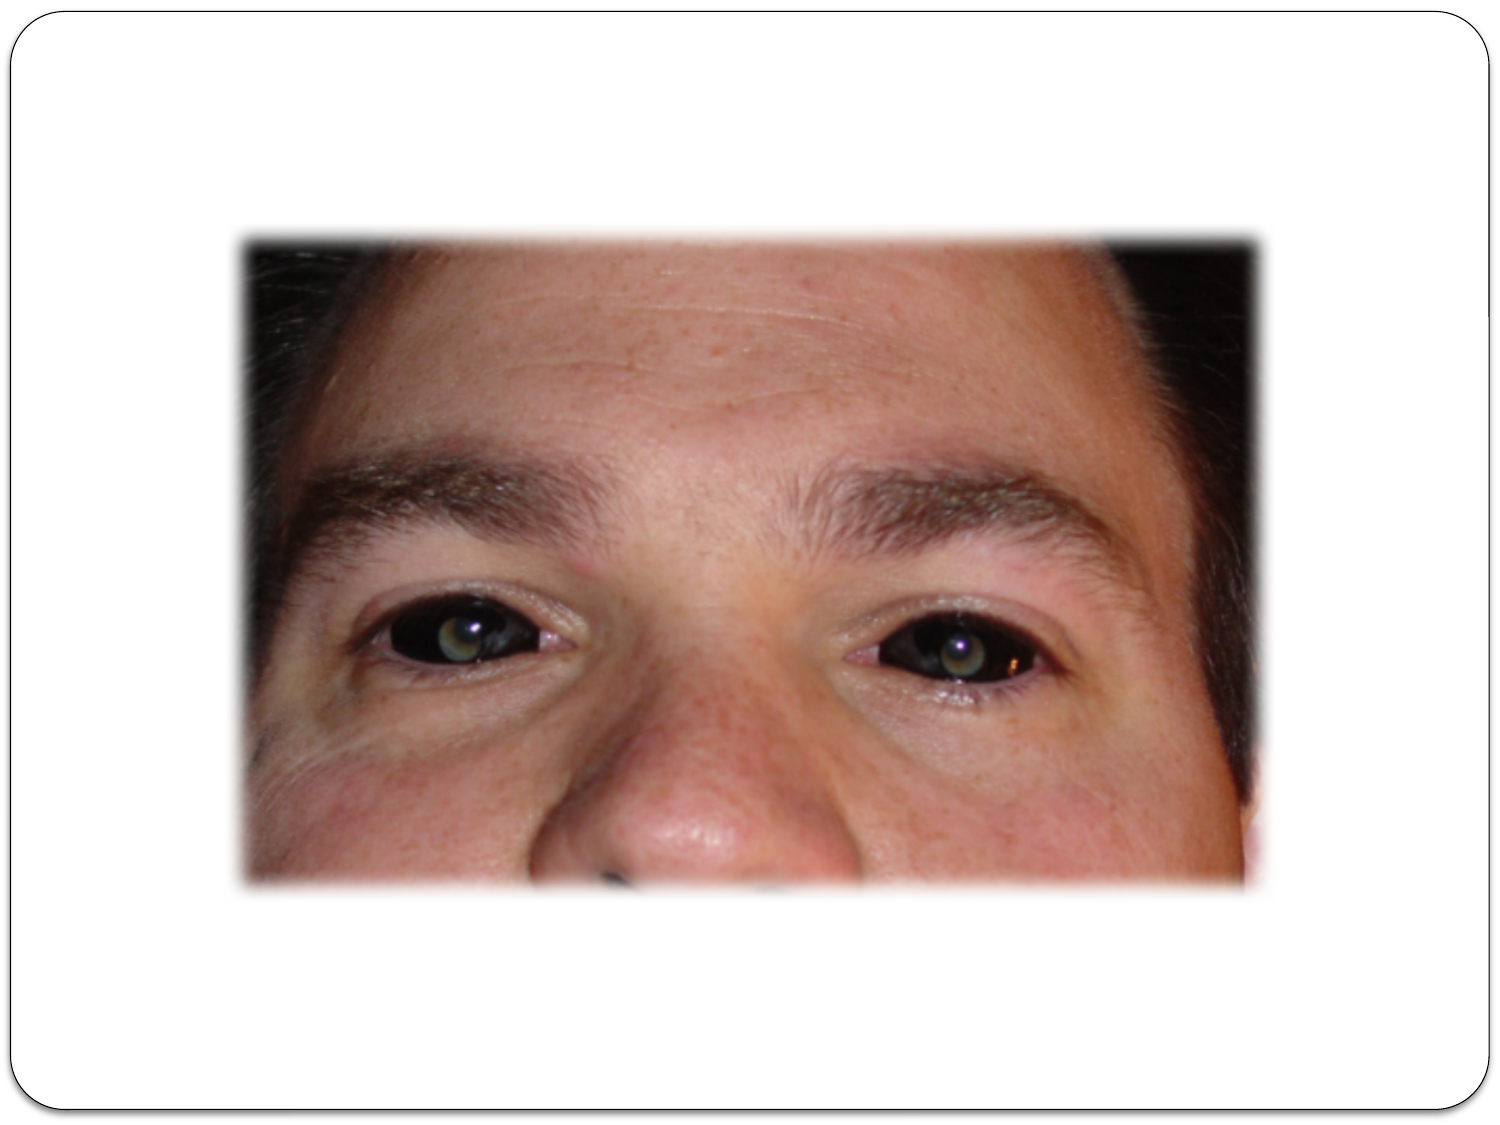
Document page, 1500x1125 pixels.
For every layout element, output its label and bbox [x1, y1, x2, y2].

picture [224, 222, 1276, 903]
